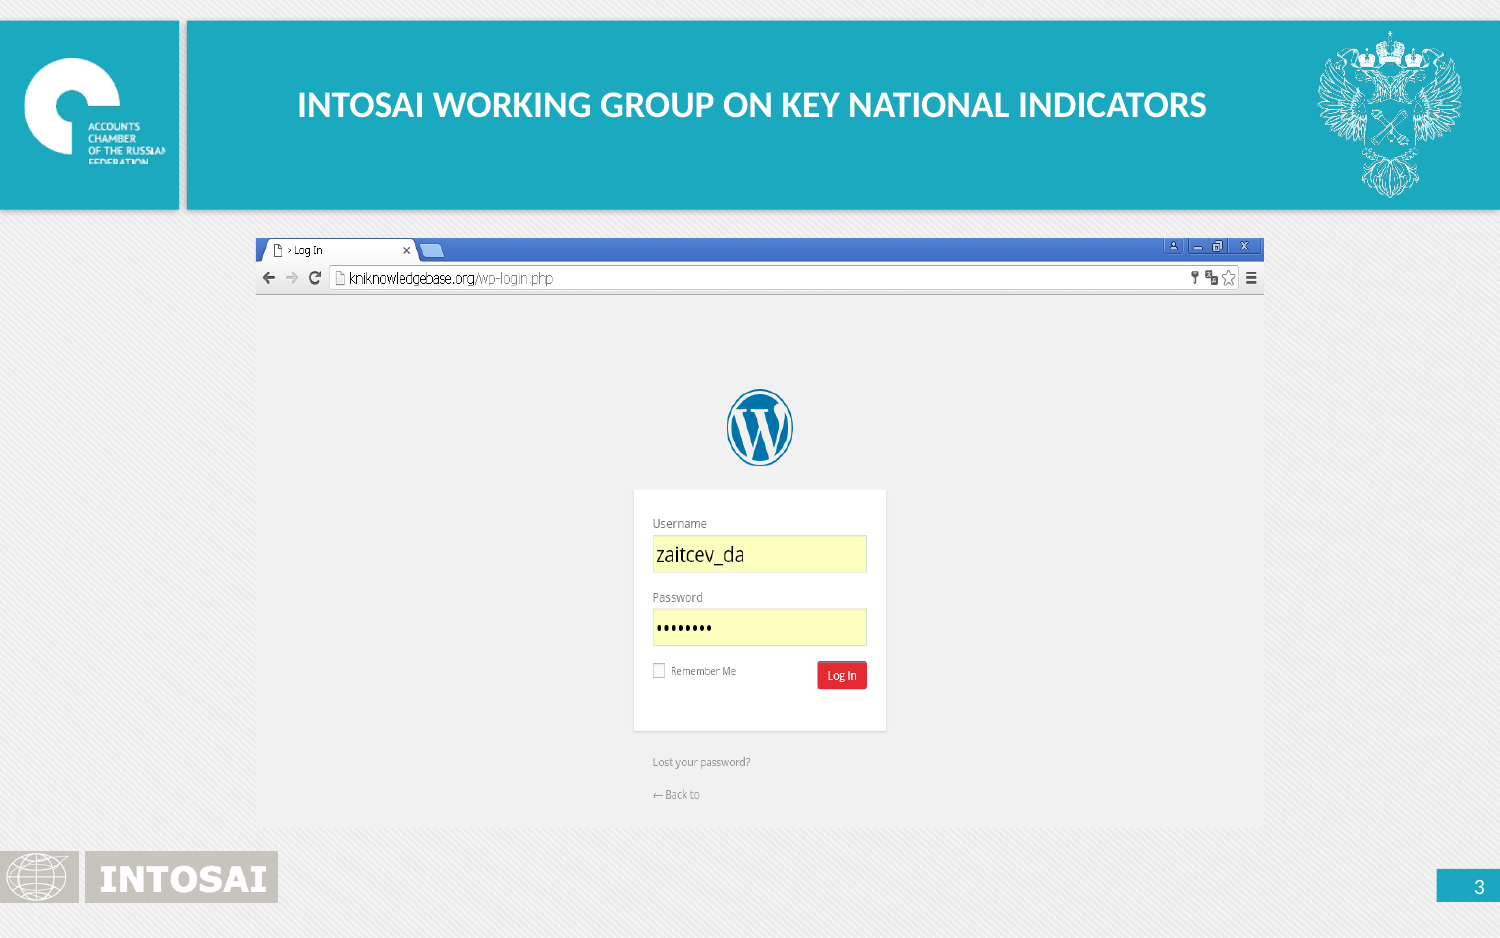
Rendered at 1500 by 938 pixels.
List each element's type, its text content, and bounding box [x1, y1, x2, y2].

picture [0, 0, 1500, 938]
text_box INTOSAI WORKING GROUP ON KEY NATIONAL INDICATORS [282, 72, 1265, 133]
